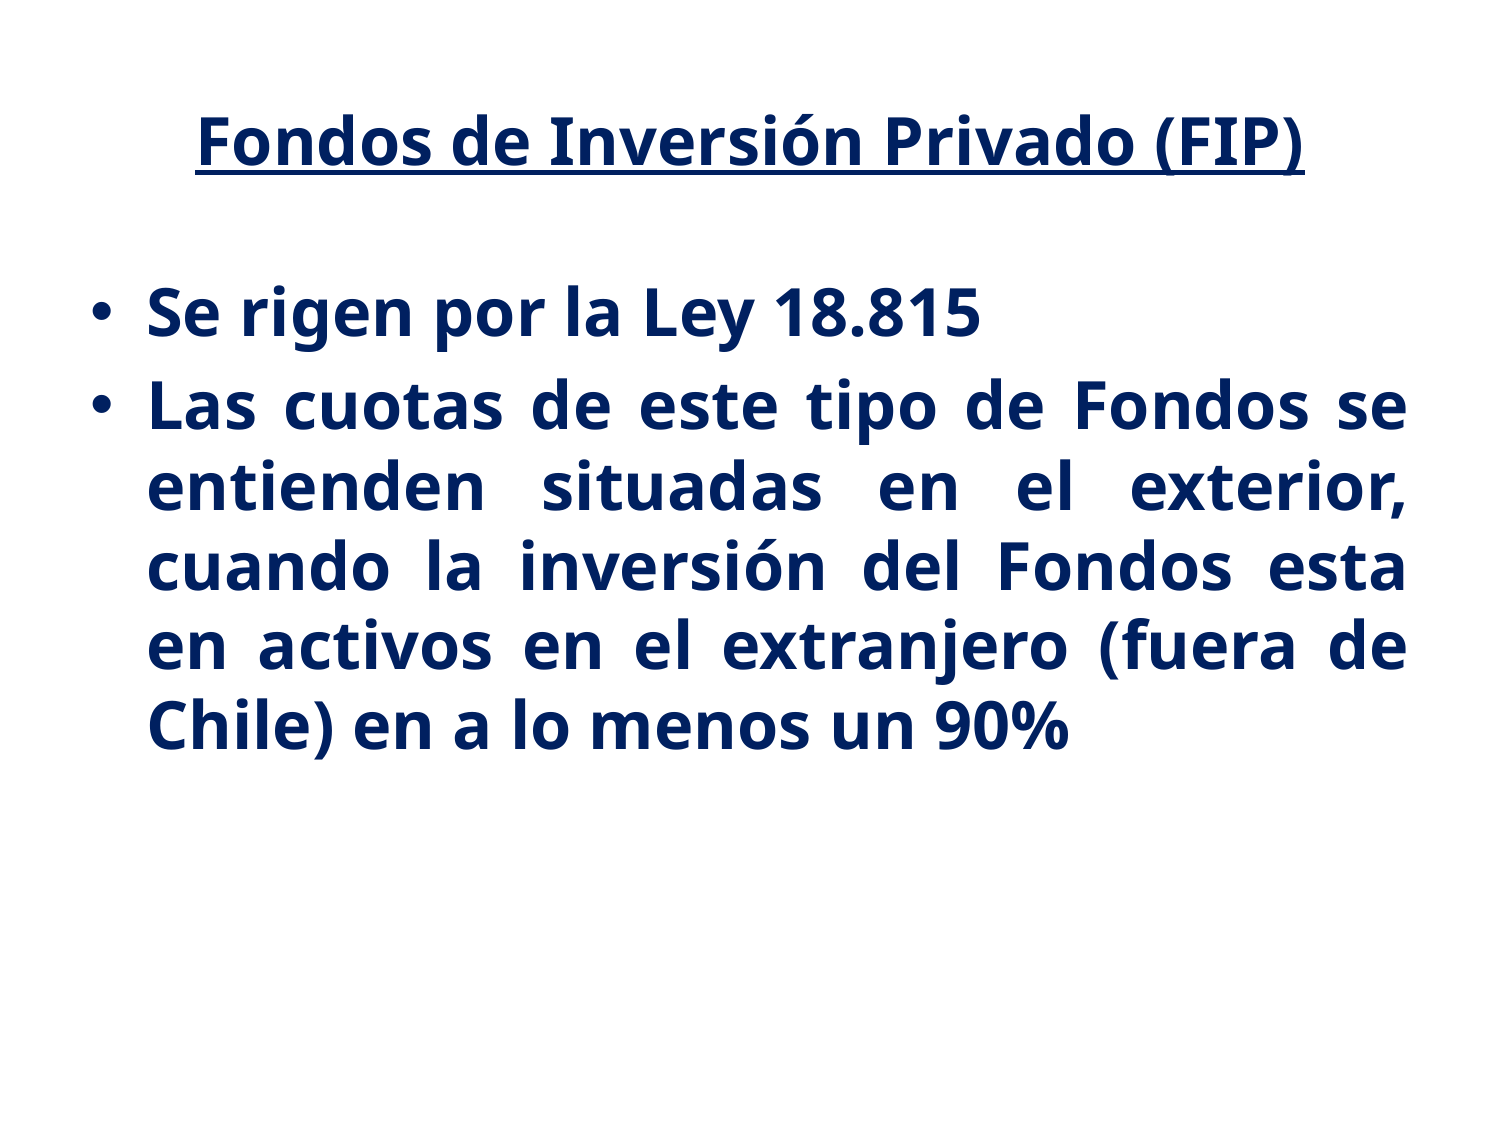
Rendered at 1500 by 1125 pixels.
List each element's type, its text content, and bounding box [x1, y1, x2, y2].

list Se rigen por la Ley 18.815 Las cuotas de este tipo de Fondos se entienden situadas en el exterior, cuando la inversión del Fondos esta en activos en el extranjero (fuera de Chile) en a lo menos un 90% [74, 262, 1426, 1006]
title Fondos de Inversión Privado (FIP) [74, 44, 1426, 233]
